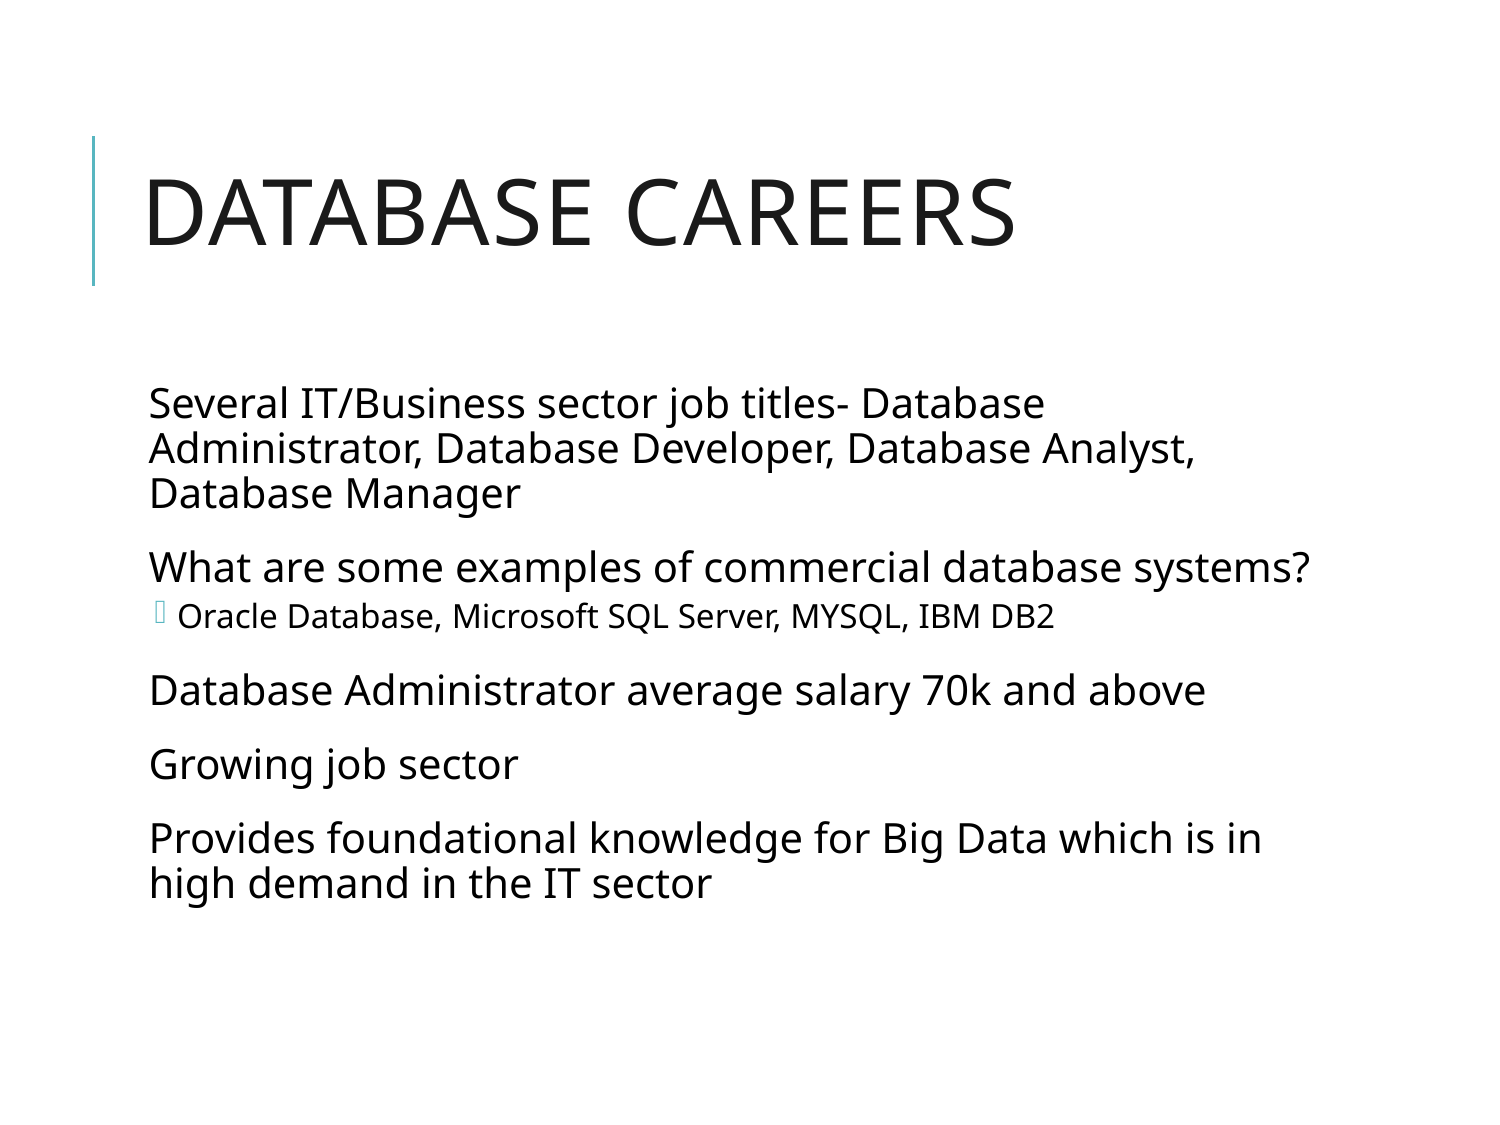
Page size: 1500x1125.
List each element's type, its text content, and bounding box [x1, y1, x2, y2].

title Database Careers [126, 96, 1322, 342]
list Several IT/Business sector job titles- Database Administrator, Database Developer, Database Analyst, Database Manager What are some examples of commercial database systems? Oracle Database, Microsoft SQL Server, MYSQL, IBM DB2 Database Administrator average salary 70k and above Growing job sector Provides foundational knowledge for Big Data which is in high demand in the IT sector [126, 375, 1322, 1035]
